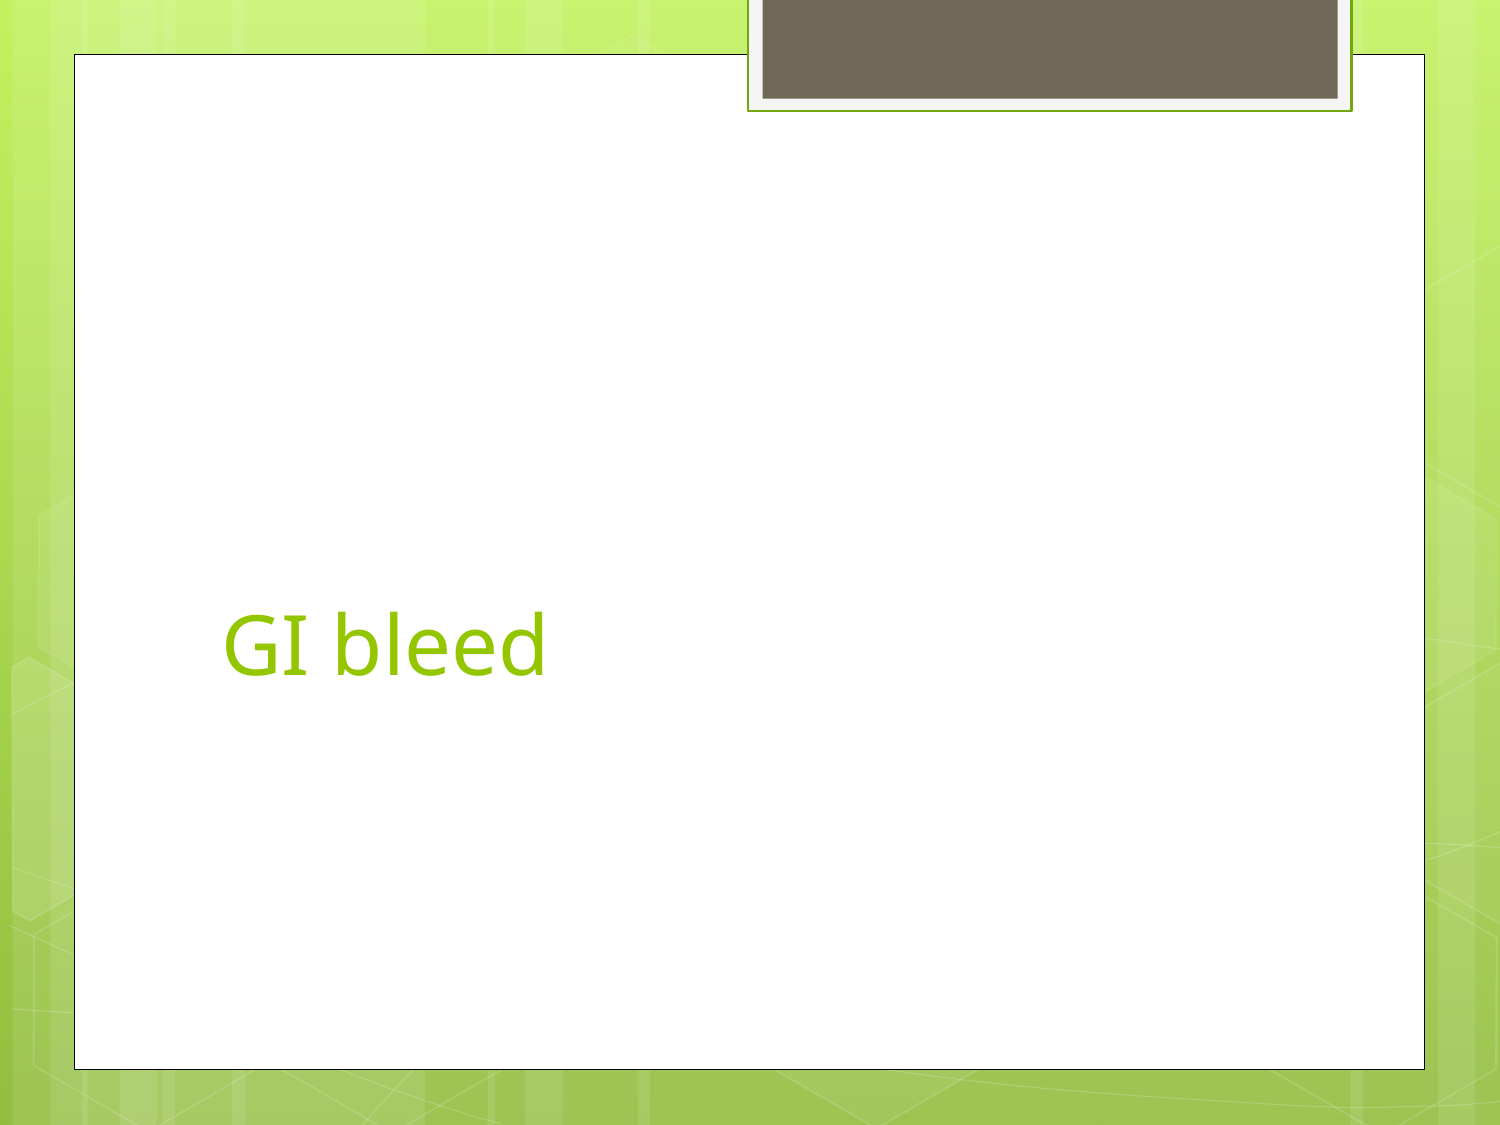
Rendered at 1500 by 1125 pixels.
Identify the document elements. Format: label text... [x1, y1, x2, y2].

title GI bleed [206, 475, 1296, 700]
